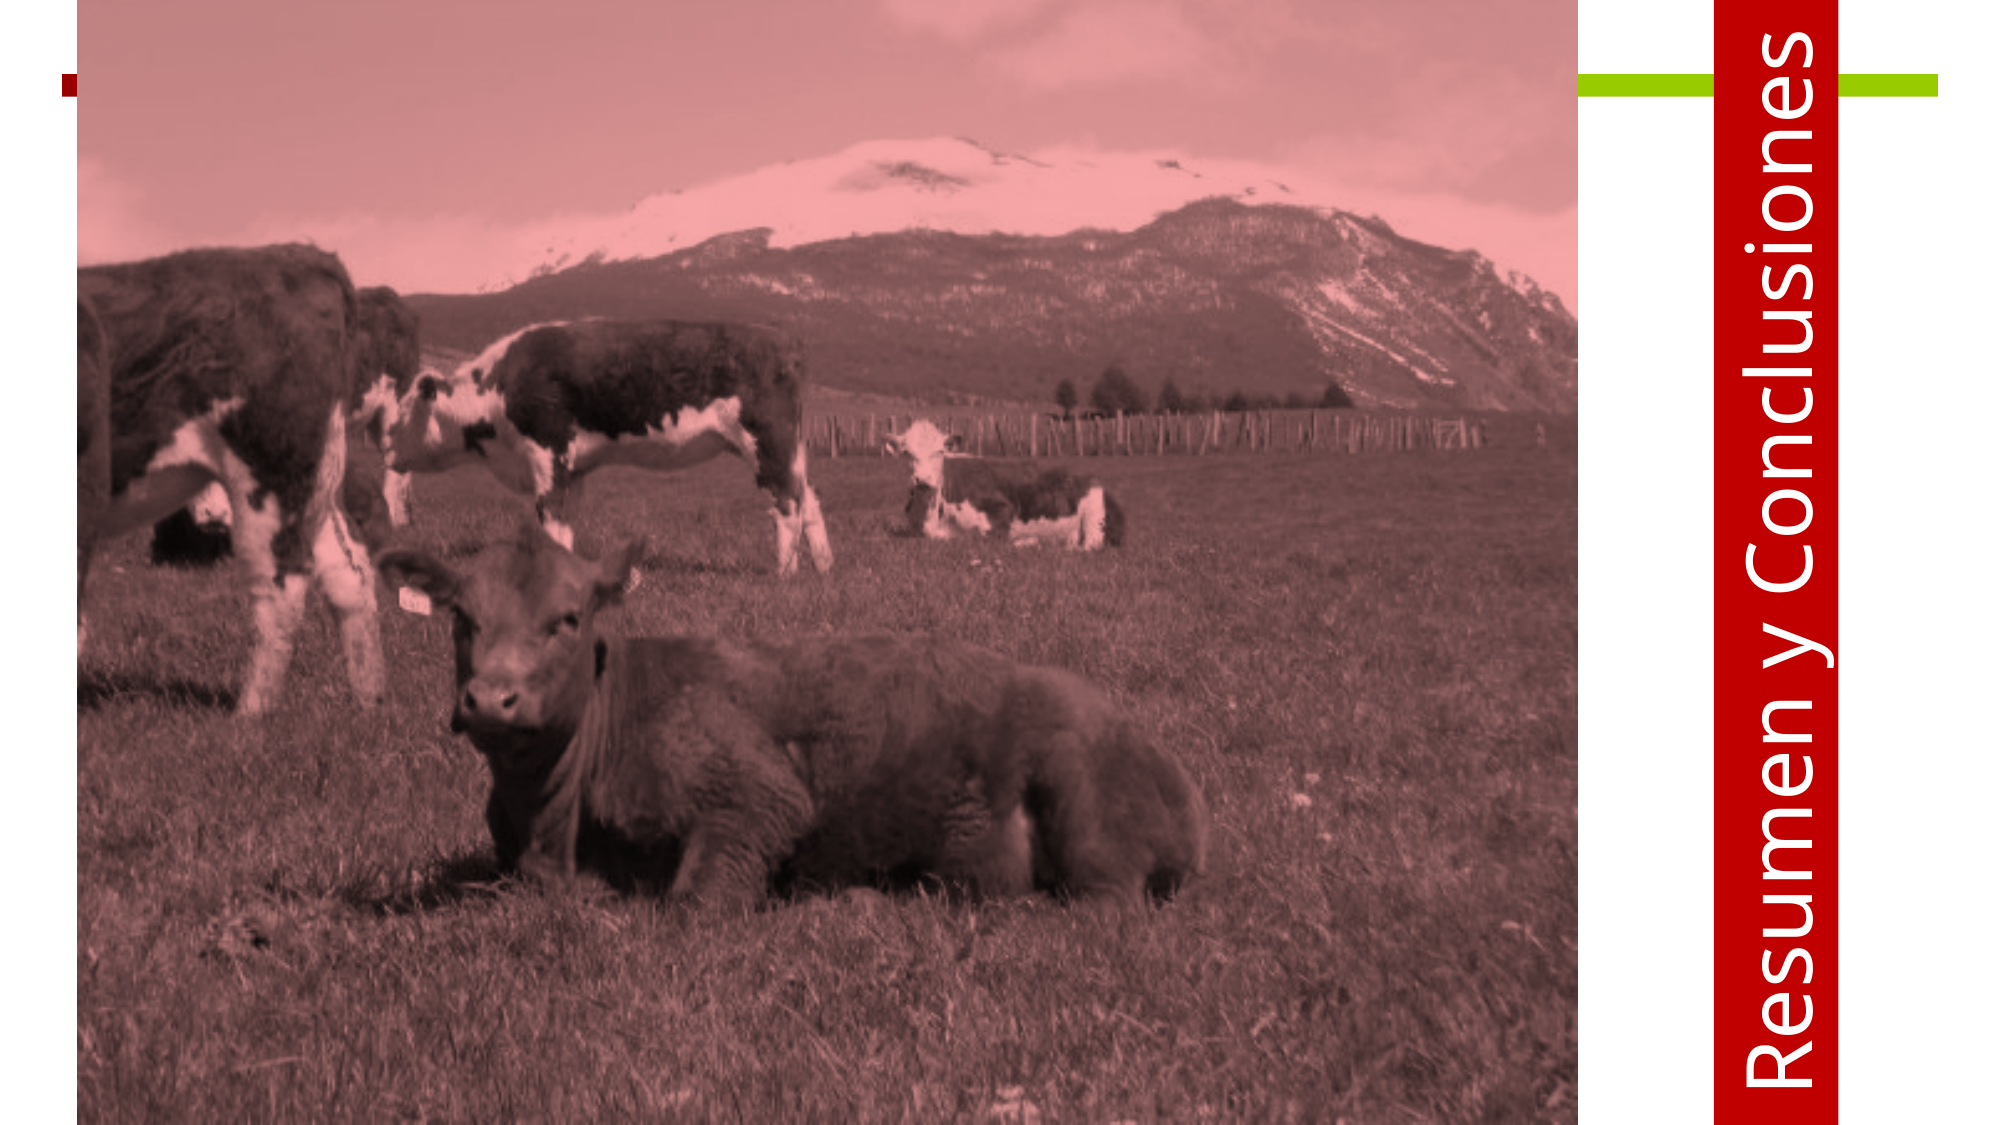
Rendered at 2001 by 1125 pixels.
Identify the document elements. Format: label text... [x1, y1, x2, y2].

picture [77, 0, 1579, 1125]
text_box Resumen y Conclusiones [1713, 0, 1839, 1125]
